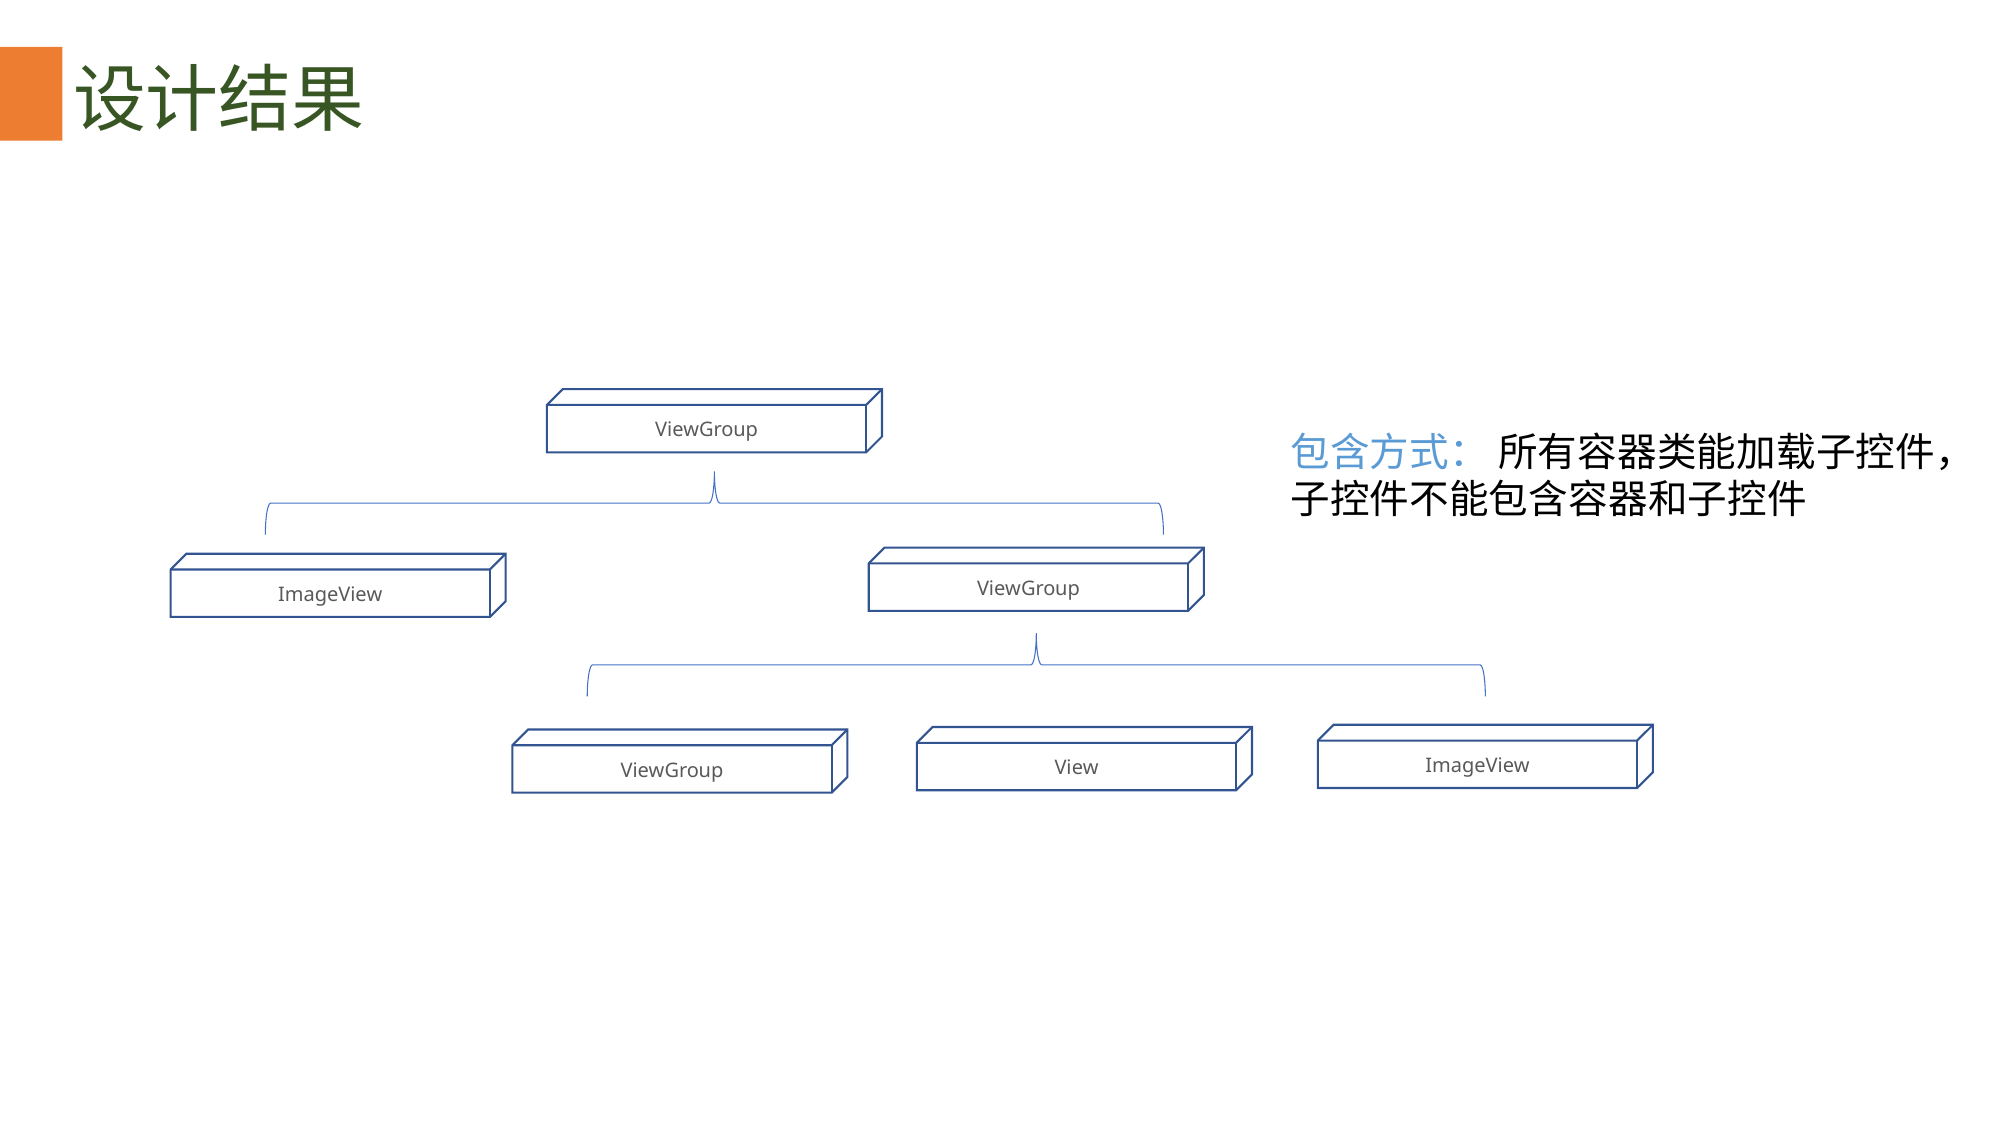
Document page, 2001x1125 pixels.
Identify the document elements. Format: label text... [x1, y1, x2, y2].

text_box [586, 633, 1486, 697]
text_box View [915, 725, 1254, 792]
text_box ViewGroup [511, 728, 849, 794]
text_box ViewGroup [545, 388, 884, 454]
text_box ViewGroup [867, 546, 1205, 612]
text_box 设计结果 [62, 47, 1938, 144]
text_box ImageView [169, 552, 507, 618]
text_box 包含方式： 所有容器类能加载子控件，子控件不能包含容器和子控件 [1275, 419, 1954, 530]
text_box [264, 471, 1164, 535]
text_box ImageView [1316, 723, 1654, 790]
